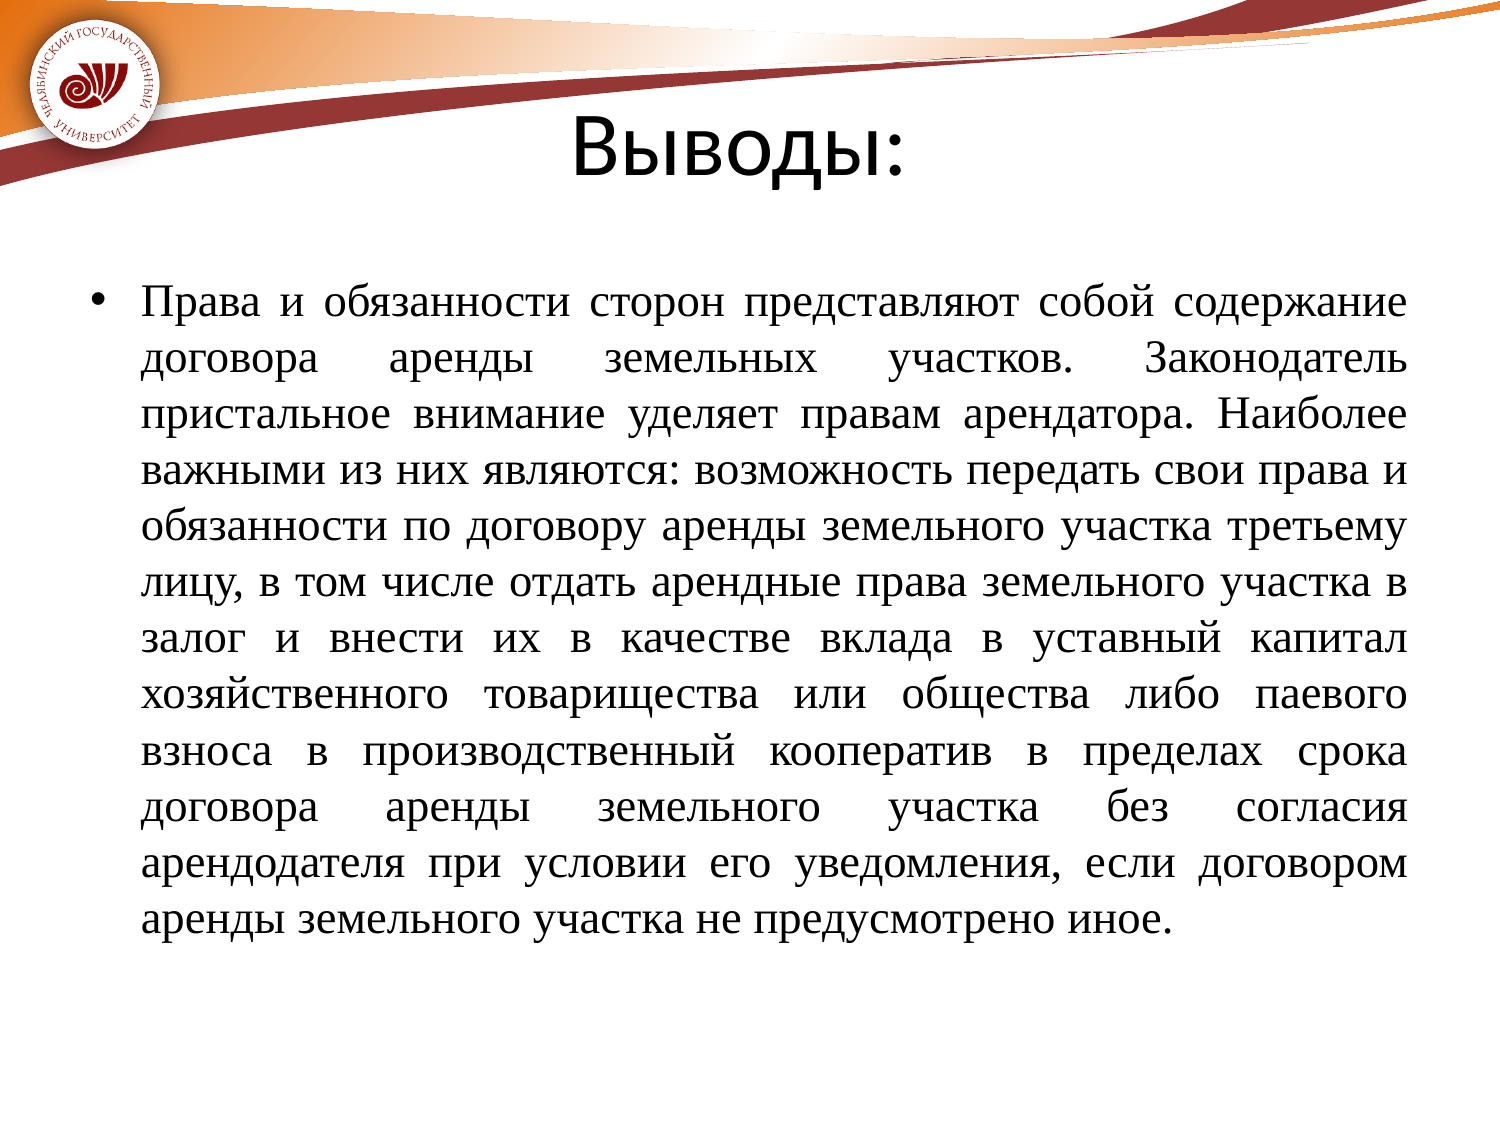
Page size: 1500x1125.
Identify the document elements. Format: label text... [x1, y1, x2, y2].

list Права и обязанности сторон представляют собой содержание договора аренды земельных участков. Законодатель пристальное внимание уделяет правам арендатора. Наиболее важными из них являются: возможность передать свои права и обязанности по договору аренды земельного участка третьему лицу, в том числе отдать арендные права земельного участка в залог и внести их в качестве вклада в уставный капитал хозяйственного товарищества или общества либо паевого взноса в производственный кооператив в пределах срока договора аренды земельного участка без согласия арендодателя при условии его уведомления, если договором аренды земельного участка не предусмотрено иное. [75, 262, 1425, 1005]
title Выводы: [75, 45, 1425, 233]
picture [29, 19, 160, 149]
